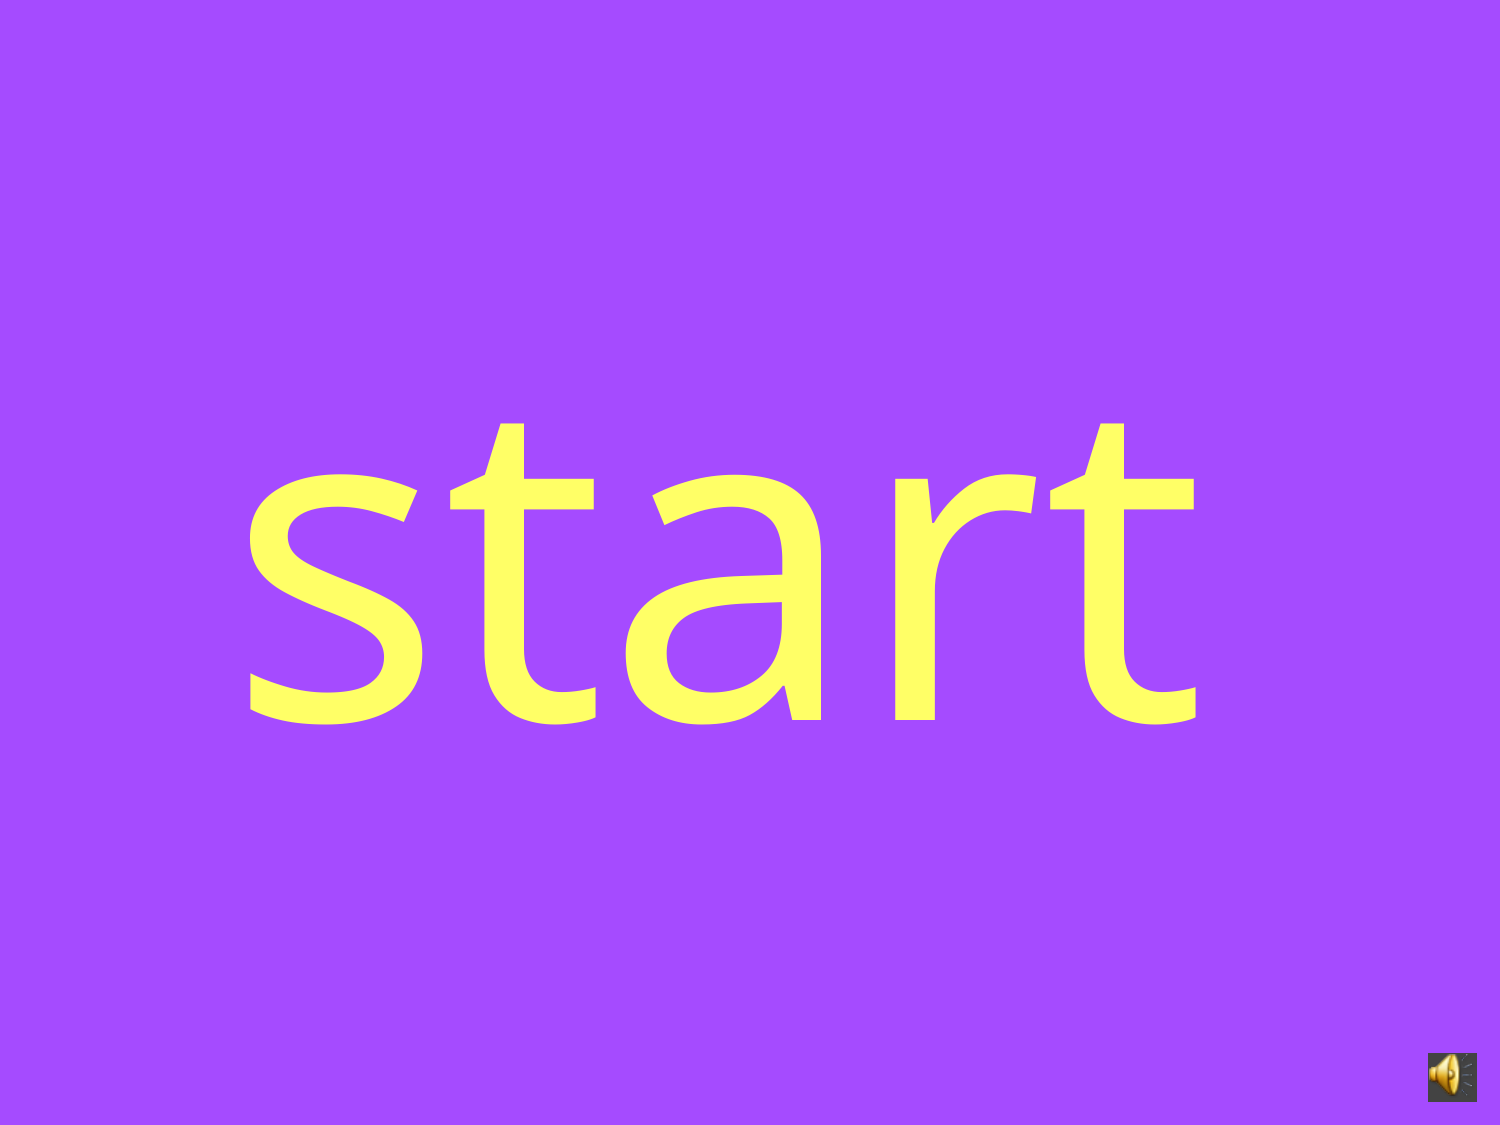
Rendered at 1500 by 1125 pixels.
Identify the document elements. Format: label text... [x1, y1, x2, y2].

picture [1427, 1052, 1478, 1103]
subtitle start [212, 262, 1450, 763]
